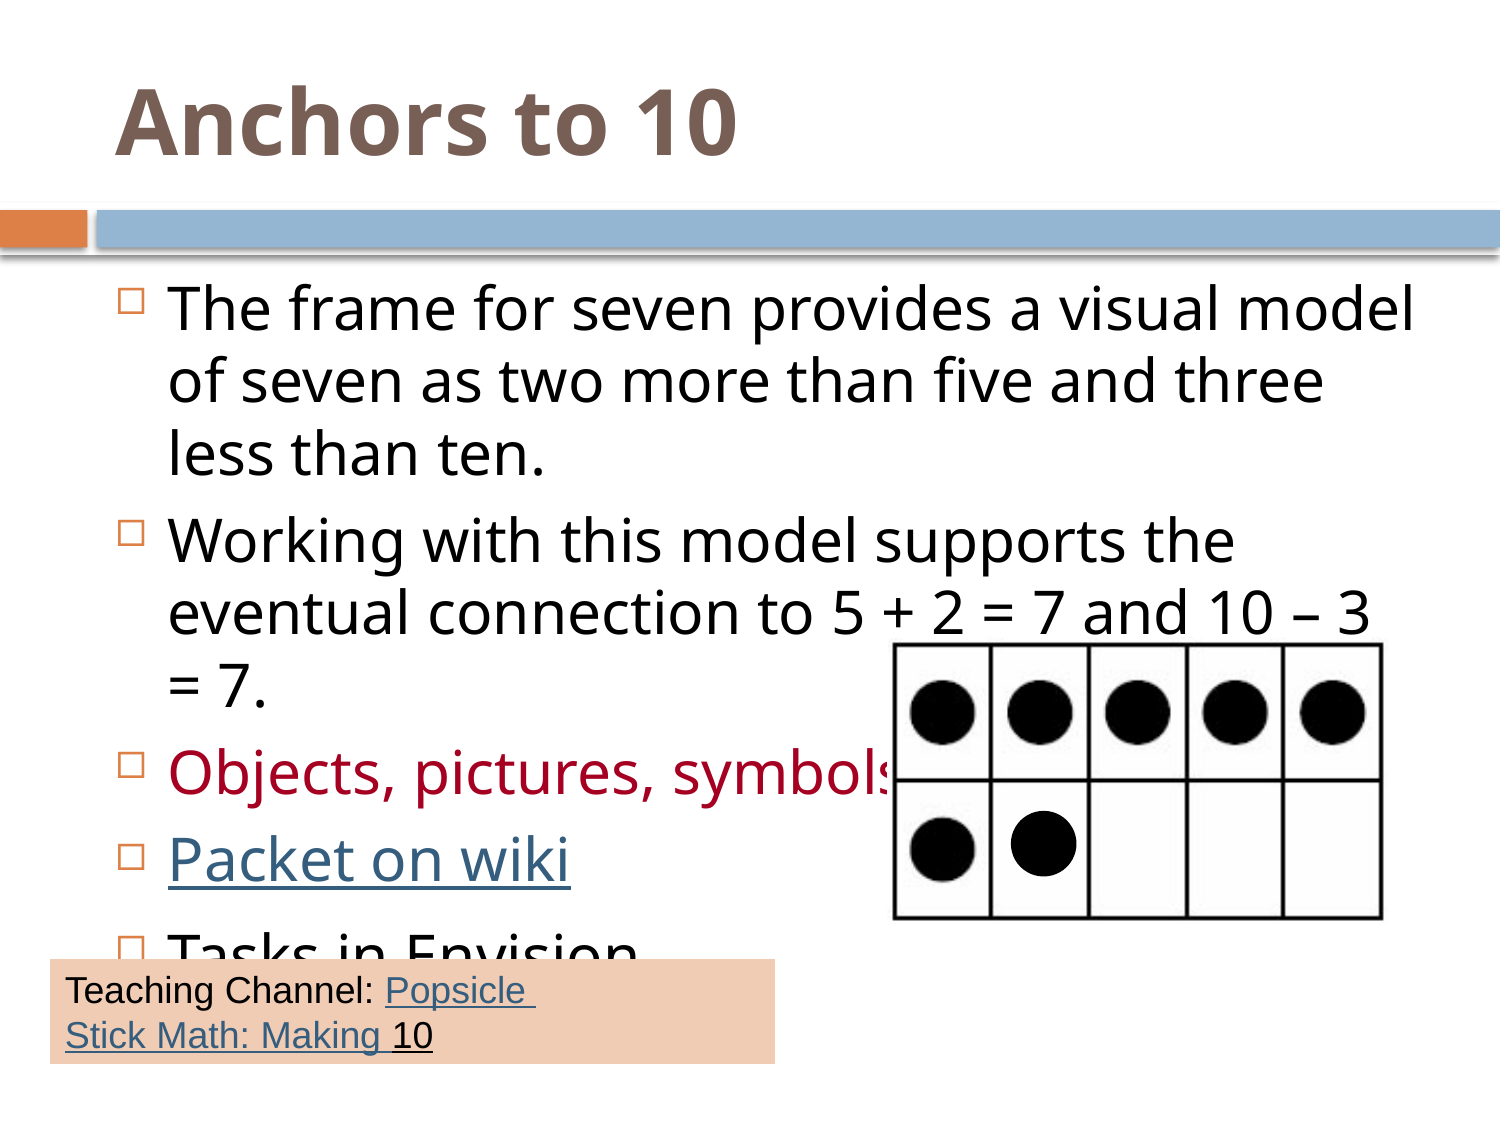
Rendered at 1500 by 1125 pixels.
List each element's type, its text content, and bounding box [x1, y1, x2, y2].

picture [887, 637, 1390, 926]
title Anchors to 10 [100, 37, 1438, 200]
text_box Teaching Channel: Popsicle Stick Math: Making 10 [50, 959, 775, 1064]
list The frame for seven provides a visual model of seven as two more than five and three less than ten. Working with this model supports the eventual connection to 5 + 2 = 7 and 10 – 3 = 7. Objects, pictures, symbols Packet on wiki Tasks in Envision [100, 262, 1438, 1000]
